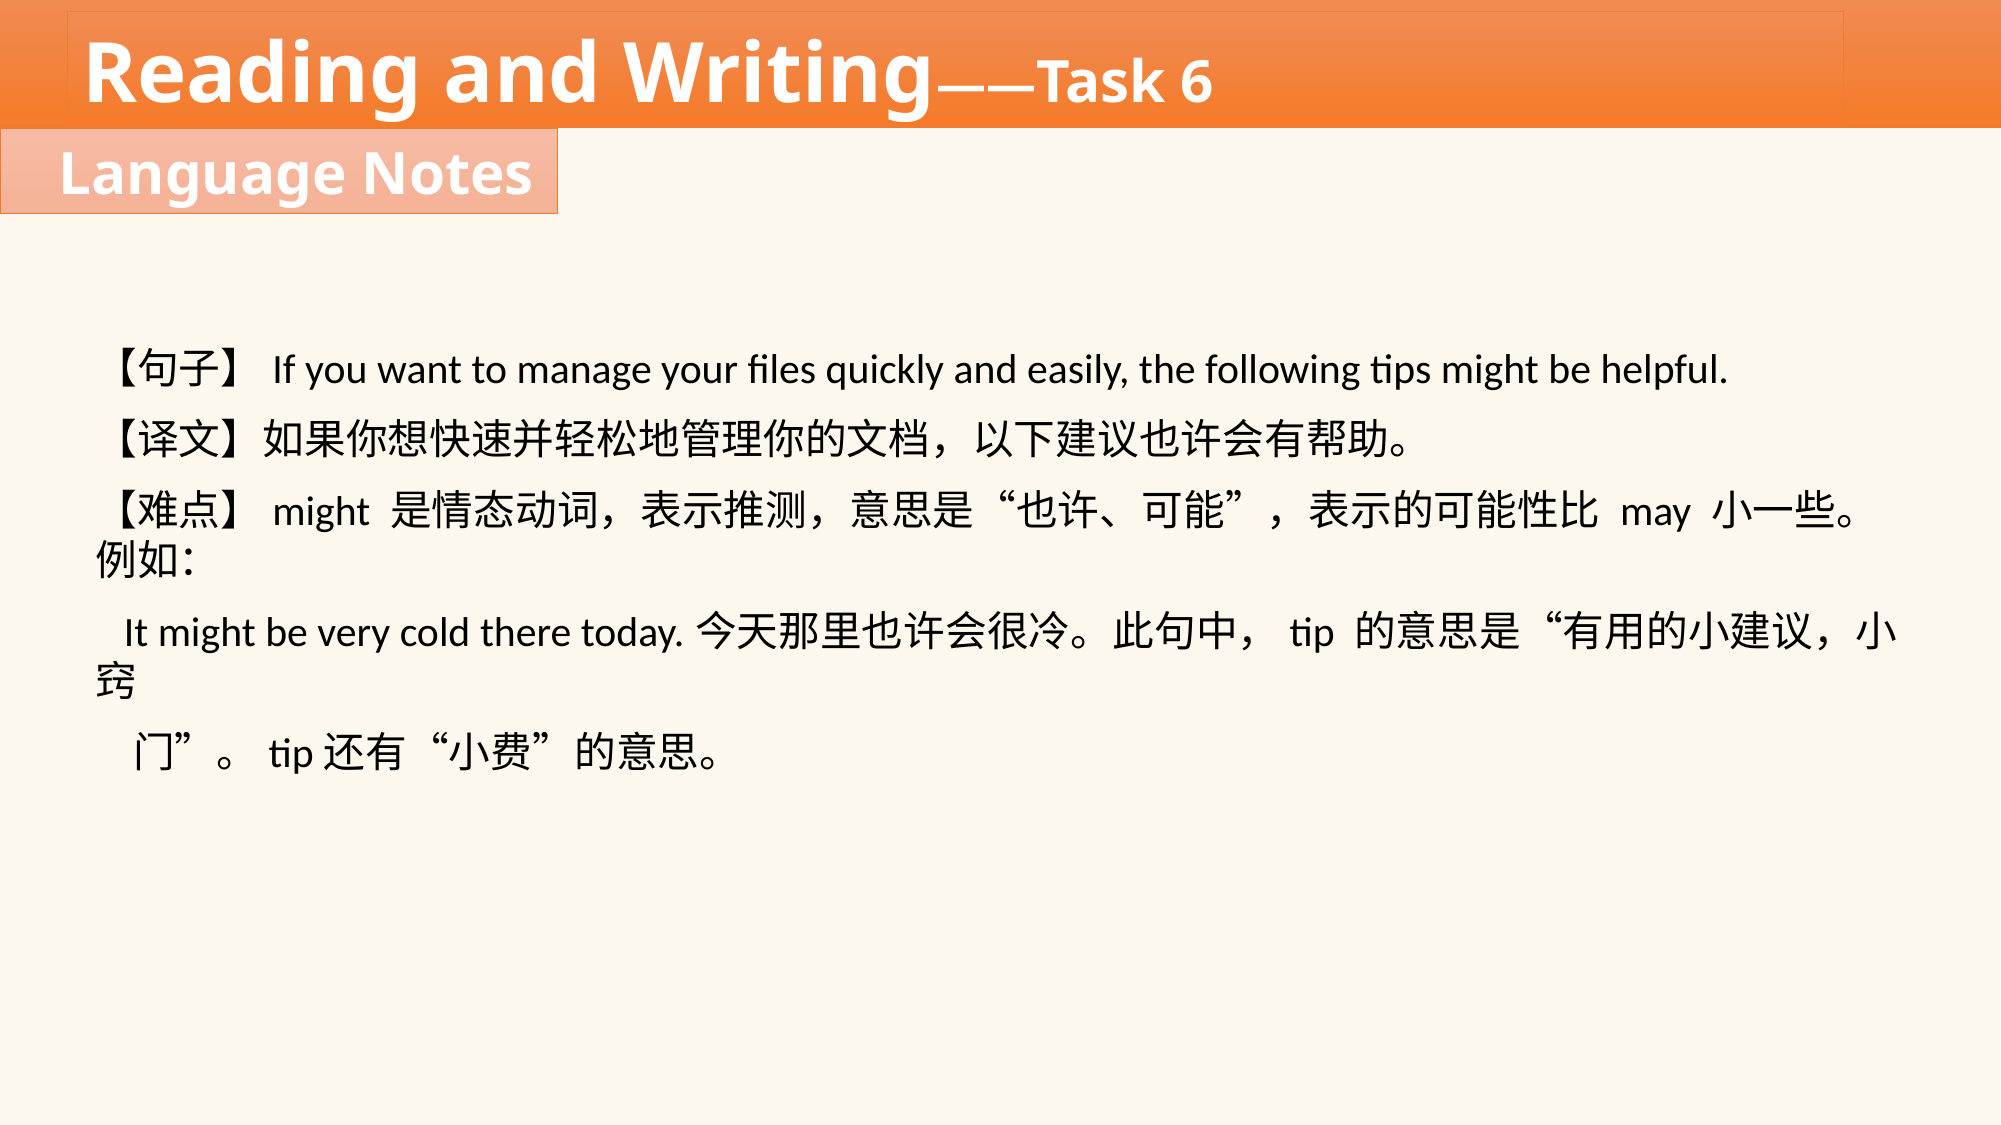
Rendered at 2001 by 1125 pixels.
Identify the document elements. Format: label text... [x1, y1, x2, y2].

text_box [0, 0, 2000, 215]
list 【句子】If you want to manage your files quickly and easily, the following tips might be helpful. 【译文】如果你想快速并轻松地管理你的文档，以下建议也许会有帮助。 【难点】might 是情态动词，表示推测，意思是“也许、可能”，表示的可能性比 may 小一些。例如： It might be very cold there today.今天那里也许会很冷。此句中，tip 的意思是“有用的小建议，小窍 门”。tip还有“小费”的意思。 [80, 334, 1922, 1115]
